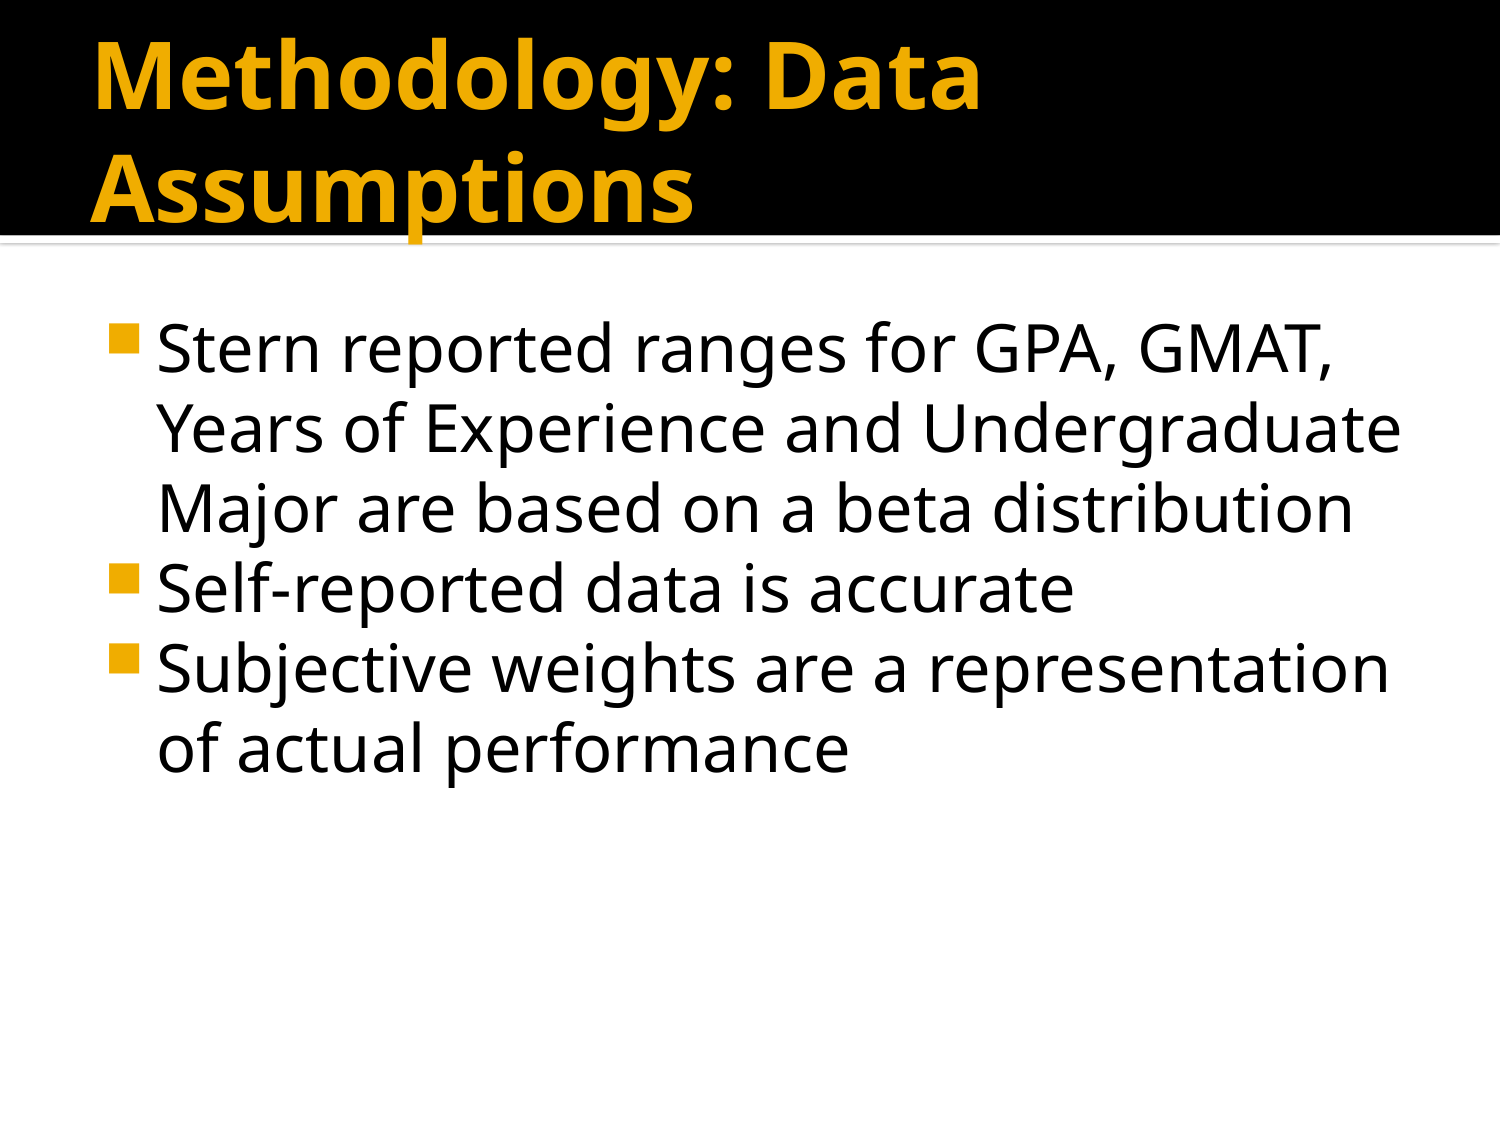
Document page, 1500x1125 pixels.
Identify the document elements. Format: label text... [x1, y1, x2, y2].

list Stern reported ranges for GPA, GMAT, Years of Experience and Undergraduate Major are based on a beta distribution Self-reported data is accurate Subjective weights are a representation of actual performance [75, 291, 1425, 1050]
title Methodology: Data Assumptions [75, 25, 1450, 231]
